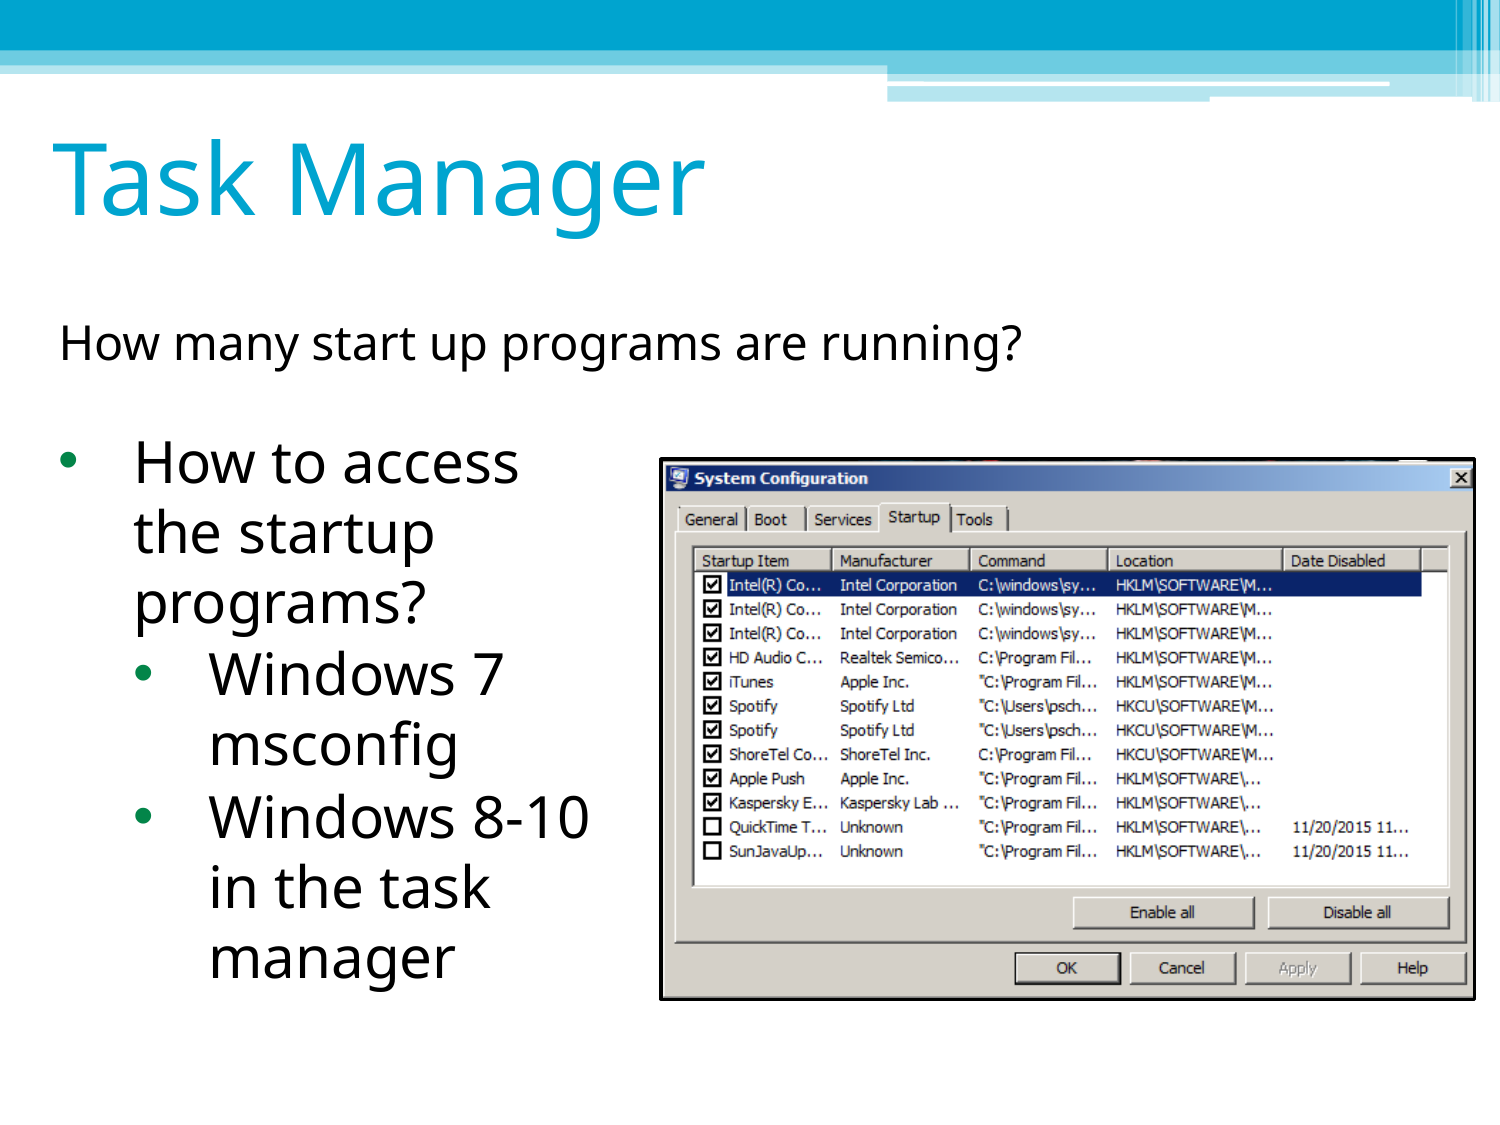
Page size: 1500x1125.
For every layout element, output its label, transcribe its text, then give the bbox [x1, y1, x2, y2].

picture [662, 460, 1473, 998]
title Task Manager [37, 87, 1388, 263]
text_box How to access the startup programs? Windows 7 msconfig Windows 8-10 in the task manager [43, 417, 638, 1071]
list How many start up programs are running? [37, 305, 1175, 418]
